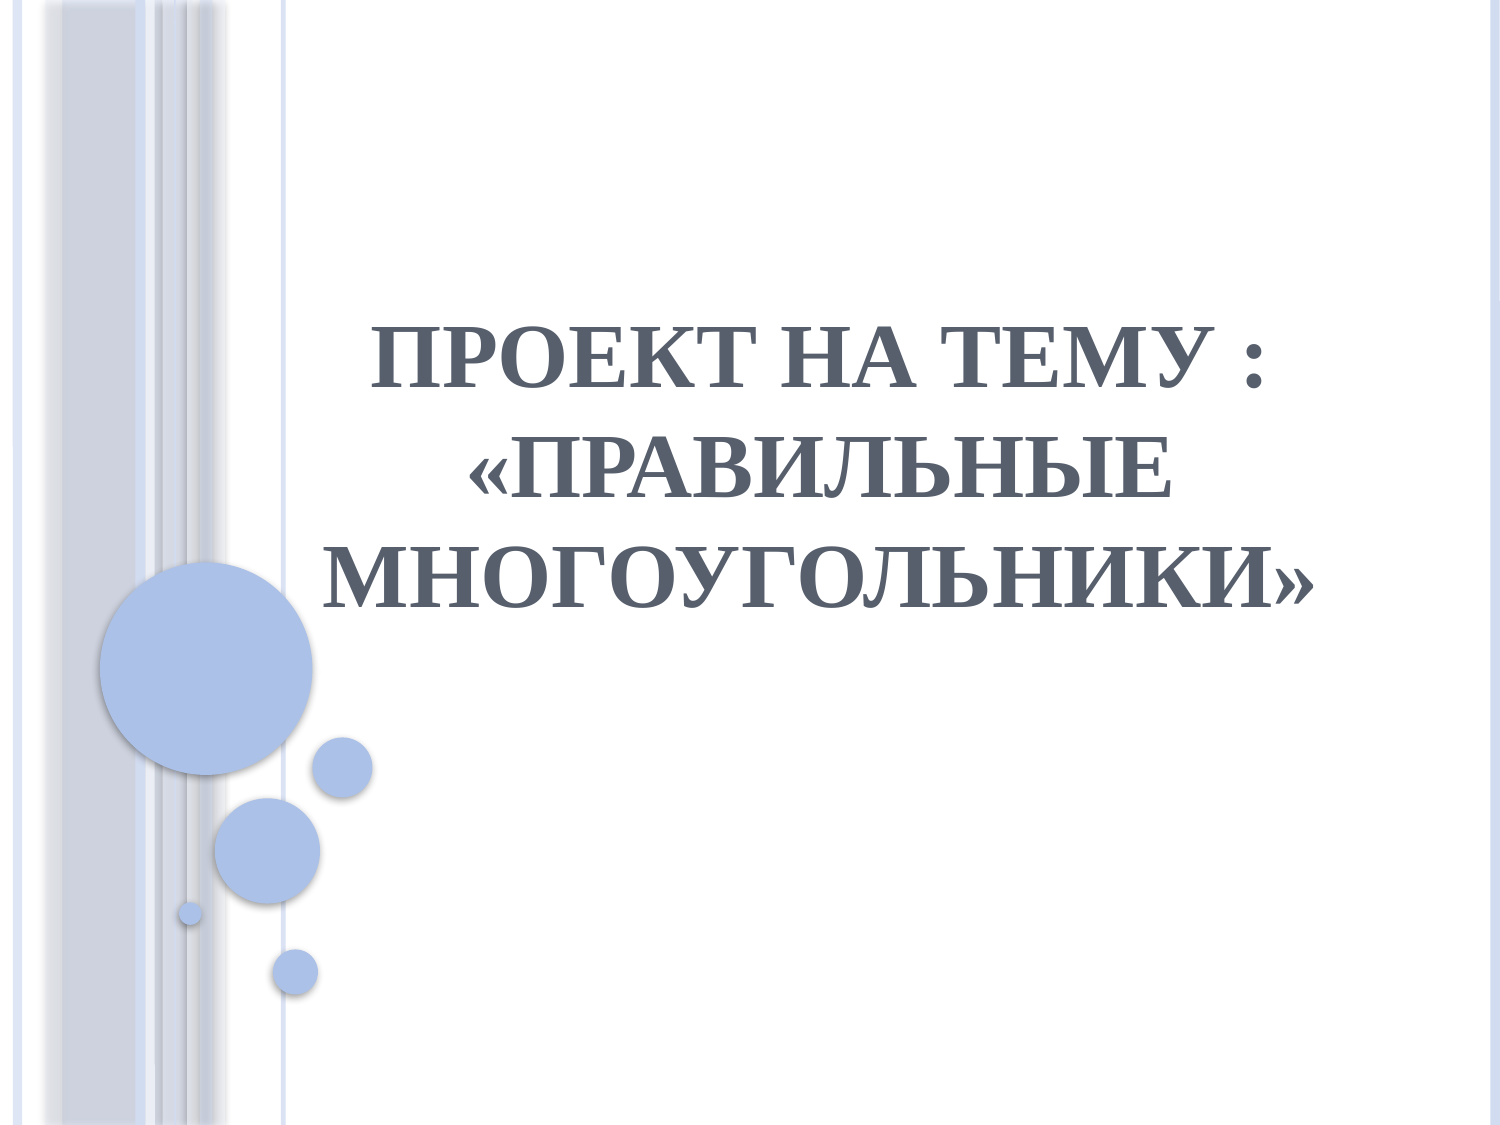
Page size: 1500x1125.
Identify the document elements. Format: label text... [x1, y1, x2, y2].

title Проект на тему : «правильные многоугольники» [301, 184, 1341, 634]
